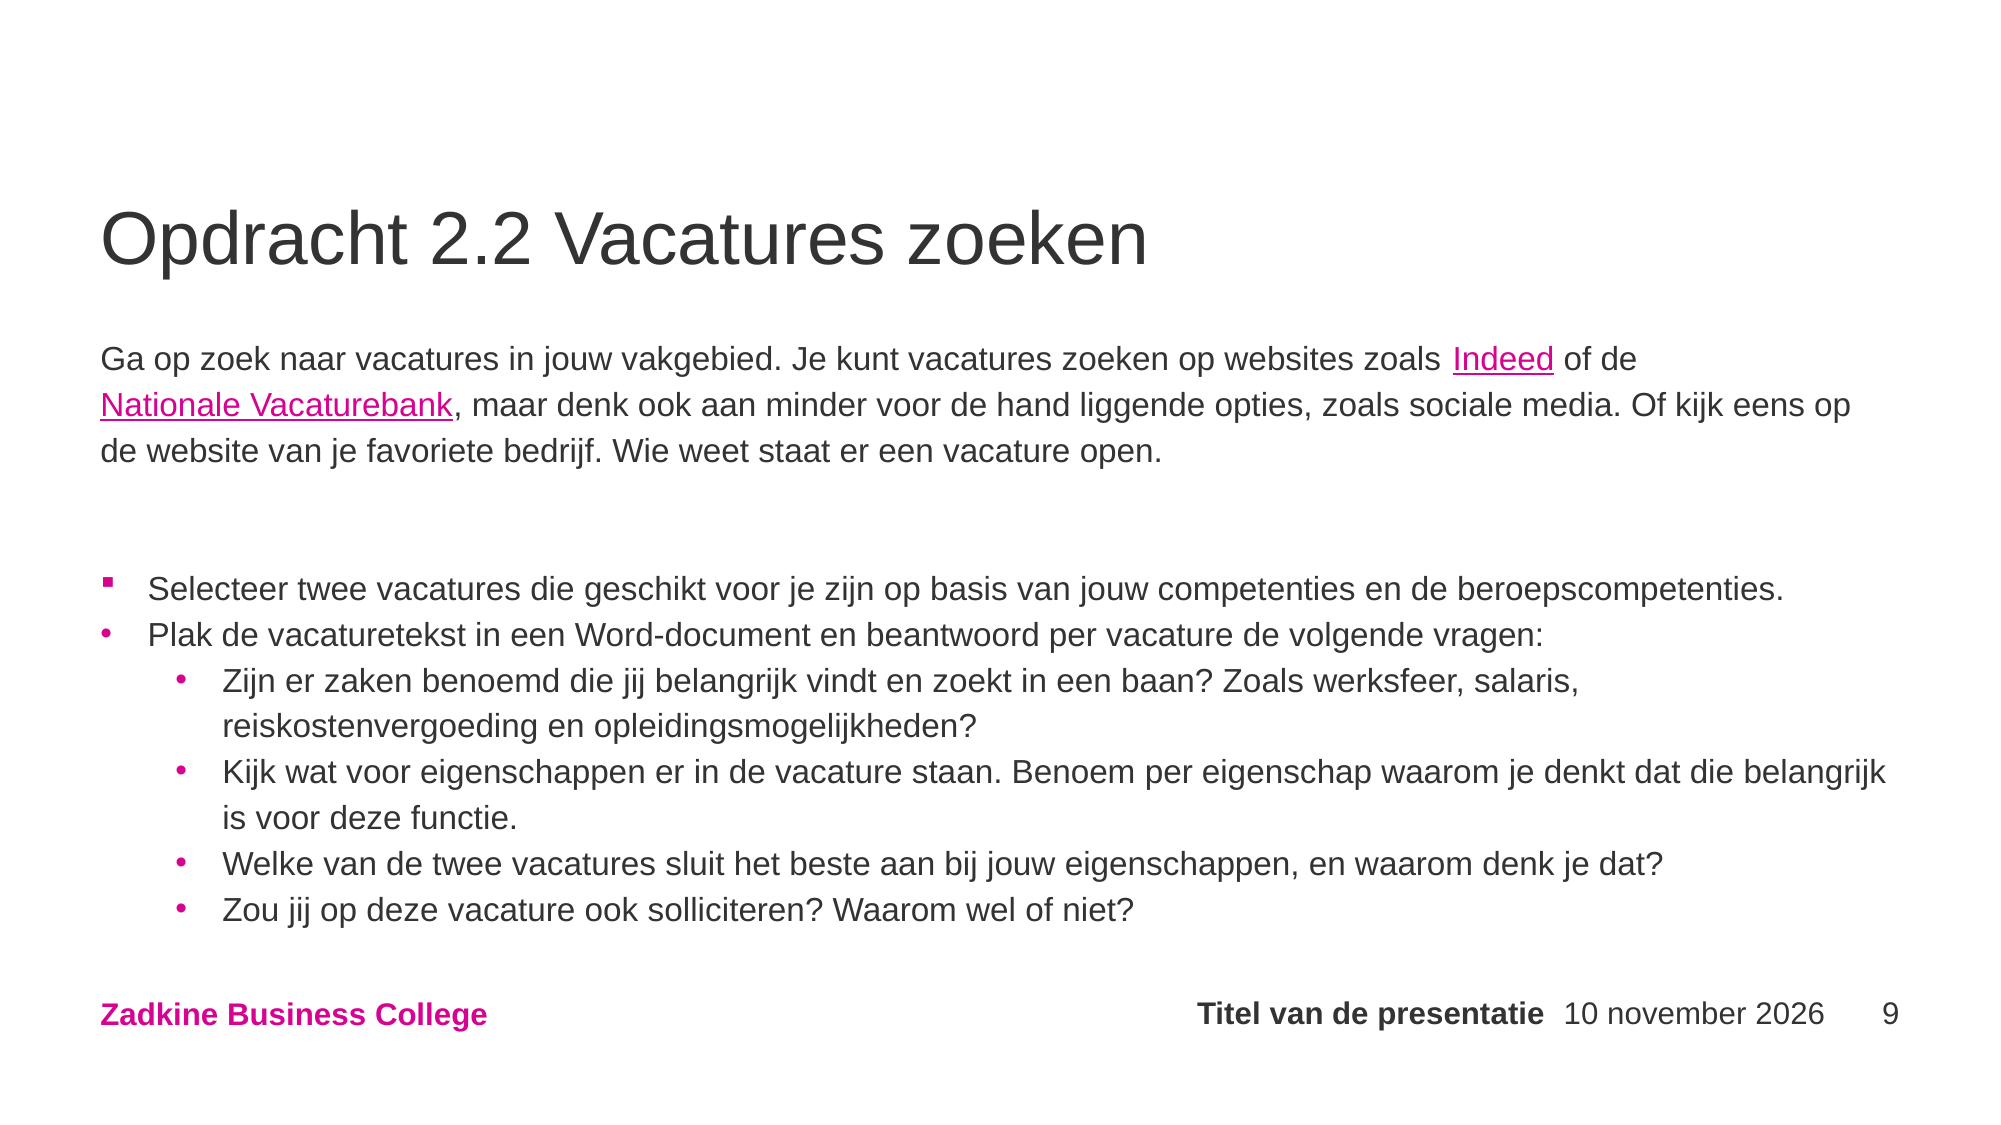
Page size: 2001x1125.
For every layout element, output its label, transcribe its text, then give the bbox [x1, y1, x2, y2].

list Ga op zoek naar vacatures in jouw vakgebied. Je kunt vacatures zoeken op websites zoals Indeed of de Nationale Vacaturebank, maar denk ook aan minder voor de hand liggende opties, zoals sociale media. Of kijk eens op de website van je favoriete bedrijf. Wie weet staat er een vacature open. Selecteer twee vacatures die geschikt voor je zijn op basis van jouw competenties en de beroepscompetenties. Plak de vacaturetekst in een Word-document en beantwoord per vacature de volgende vragen: Zijn er zaken benoemd die jij belangrijk vindt en zoekt in een baan? Zoals werksfeer, salaris, reiskostenvergoeding en opleidingsmogelijkheden? Kijk wat voor eigenschappen er in de vacature staan. Benoem per eigenschap waarom je denkt dat die belangrijk is voor deze functie. Welke van de twee vacatures sluit het beste aan bij jouw eigenschappen, en waarom denk je dat? Zou jij op deze vacature ook solliciteren? Waarom wel of niet? [100, 331, 1900, 917]
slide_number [1546, 993, 1825, 1033]
slide_number 9 [1825, 993, 1900, 1033]
list Opdracht 2.2 Vacatures zoeken [100, 189, 1900, 280]
footer Titel van de presentatie [870, 993, 1546, 1033]
